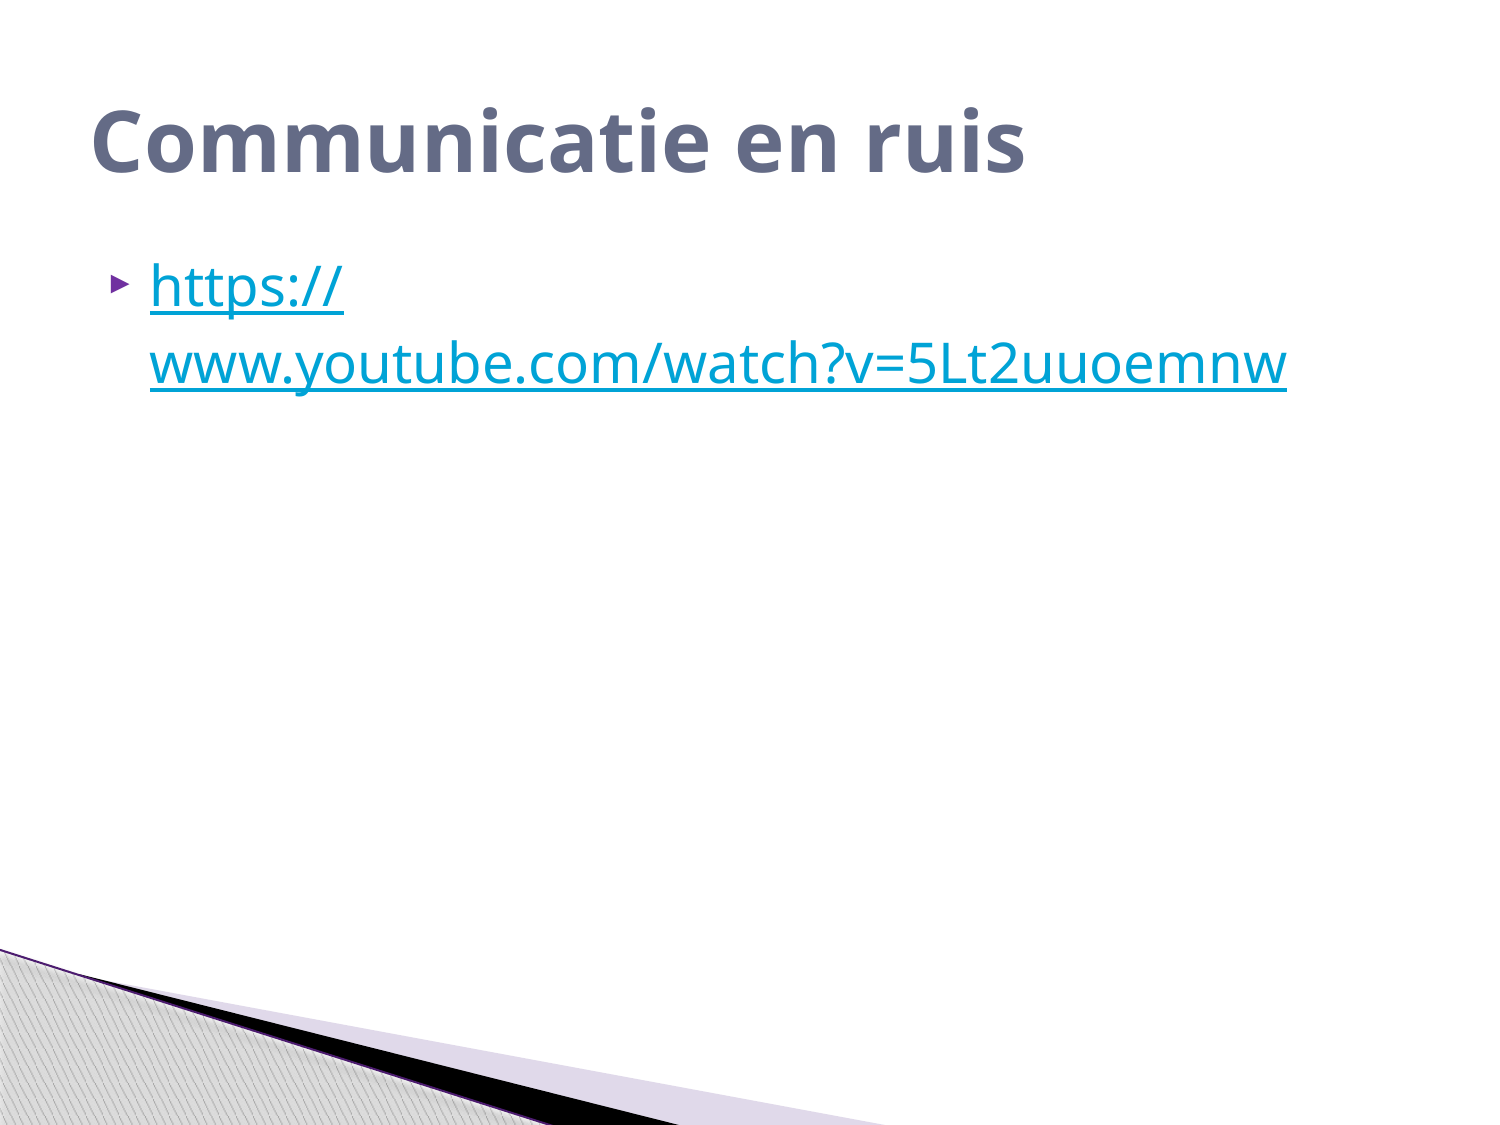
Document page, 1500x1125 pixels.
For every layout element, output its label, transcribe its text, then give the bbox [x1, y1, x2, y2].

title Communicatie en ruis [75, 45, 1425, 233]
list https://www.youtube.com/watch?v=5Lt2uuoemnw [75, 243, 1425, 986]
